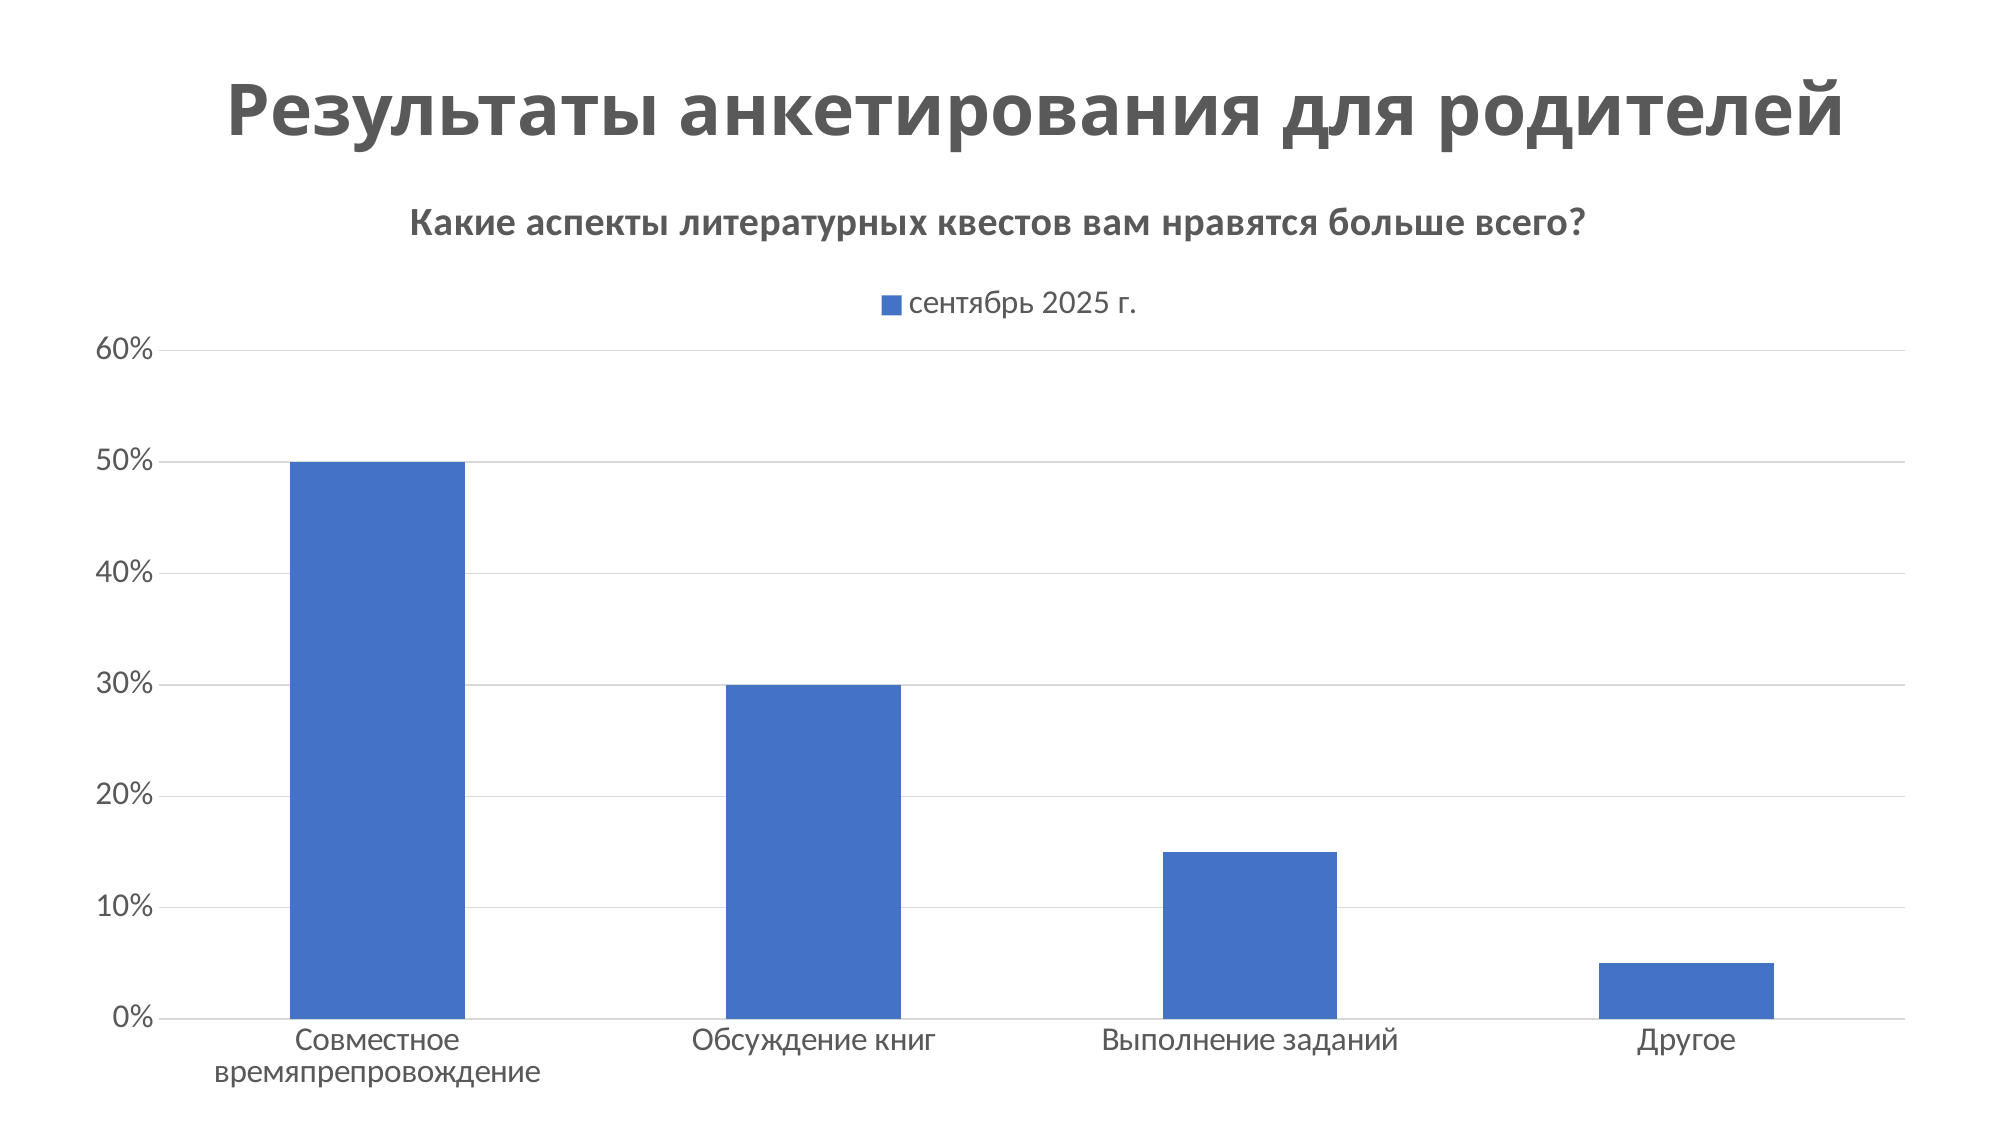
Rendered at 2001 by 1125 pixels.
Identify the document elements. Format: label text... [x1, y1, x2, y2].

title Результаты анкетирования для родителей [209, 59, 1863, 165]
chart [57, 165, 1943, 1110]
